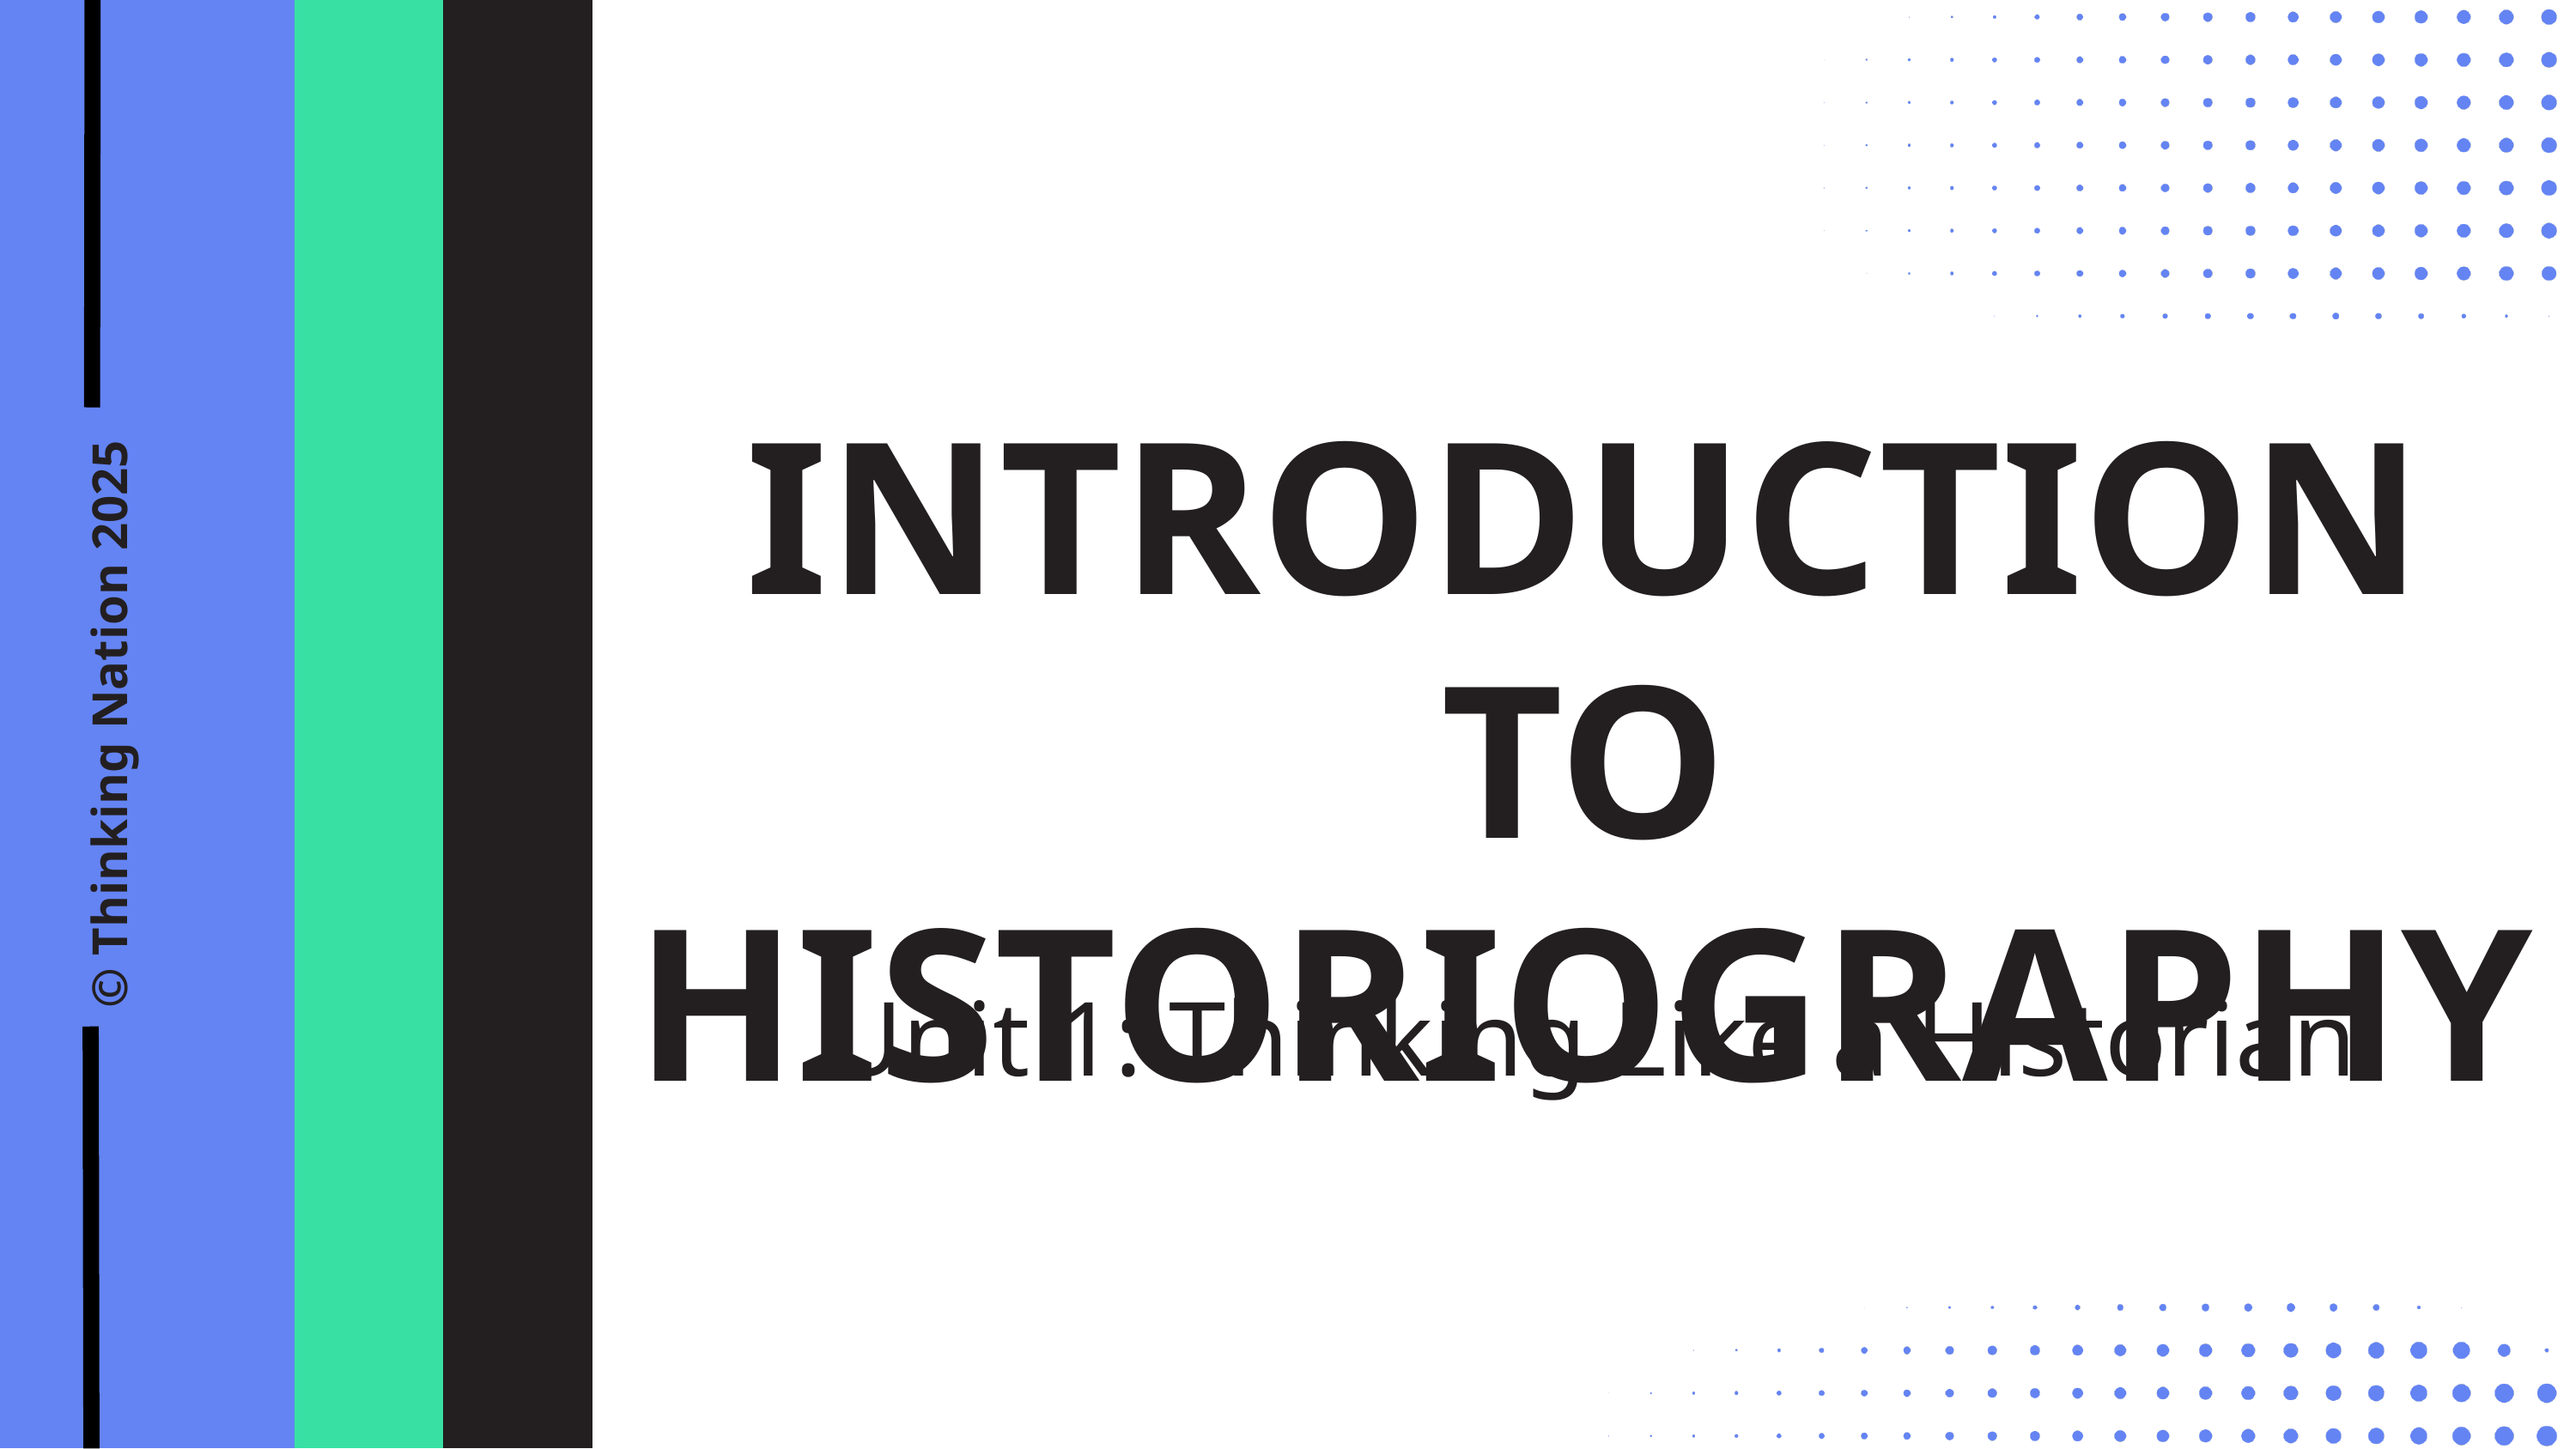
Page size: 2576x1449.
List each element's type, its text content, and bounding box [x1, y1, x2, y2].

text_box [1565, 1303, 2576, 1449]
text_box INTRODUCTION TO HISTORIOGRAPHY [599, 400, 2576, 1130]
text_box Unit 1: Thinking Like a Historian [631, 924, 2555, 1096]
text_box [1781, 0, 2576, 319]
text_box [0, 0, 593, 1449]
